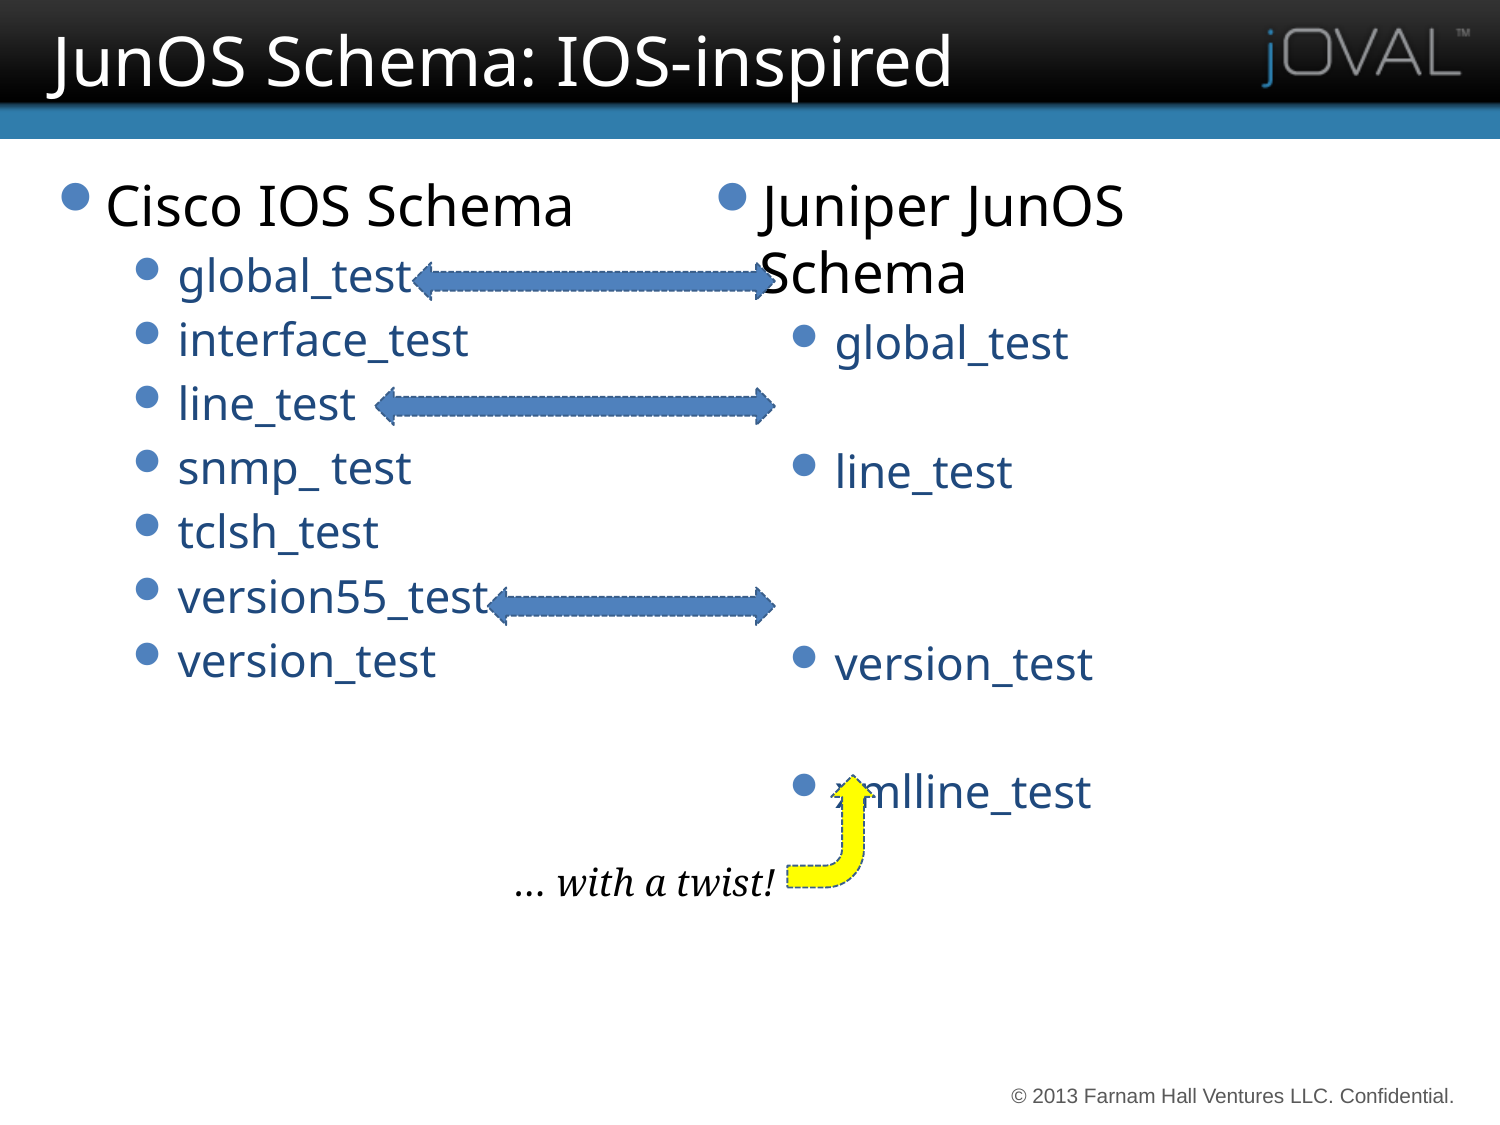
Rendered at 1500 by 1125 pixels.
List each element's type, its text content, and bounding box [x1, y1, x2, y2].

text_box [786, 774, 876, 889]
footer © 2013 Farnam Hall Ventures LLC. Confidential. [75, 1074, 1475, 1113]
text_box [486, 586, 776, 626]
text_box Cisco IOS Schema global_test interface_test line_test snmp_ test tclsh_test version55_test version_test [42, 162, 638, 800]
text_box [411, 261, 776, 301]
text_box … with a twist! [499, 851, 791, 912]
text_box [374, 386, 776, 426]
text_box Juniper JunOS Schema global_test line_test version_test xmlline_test [699, 162, 1363, 800]
picture [0, 0, 1500, 139]
